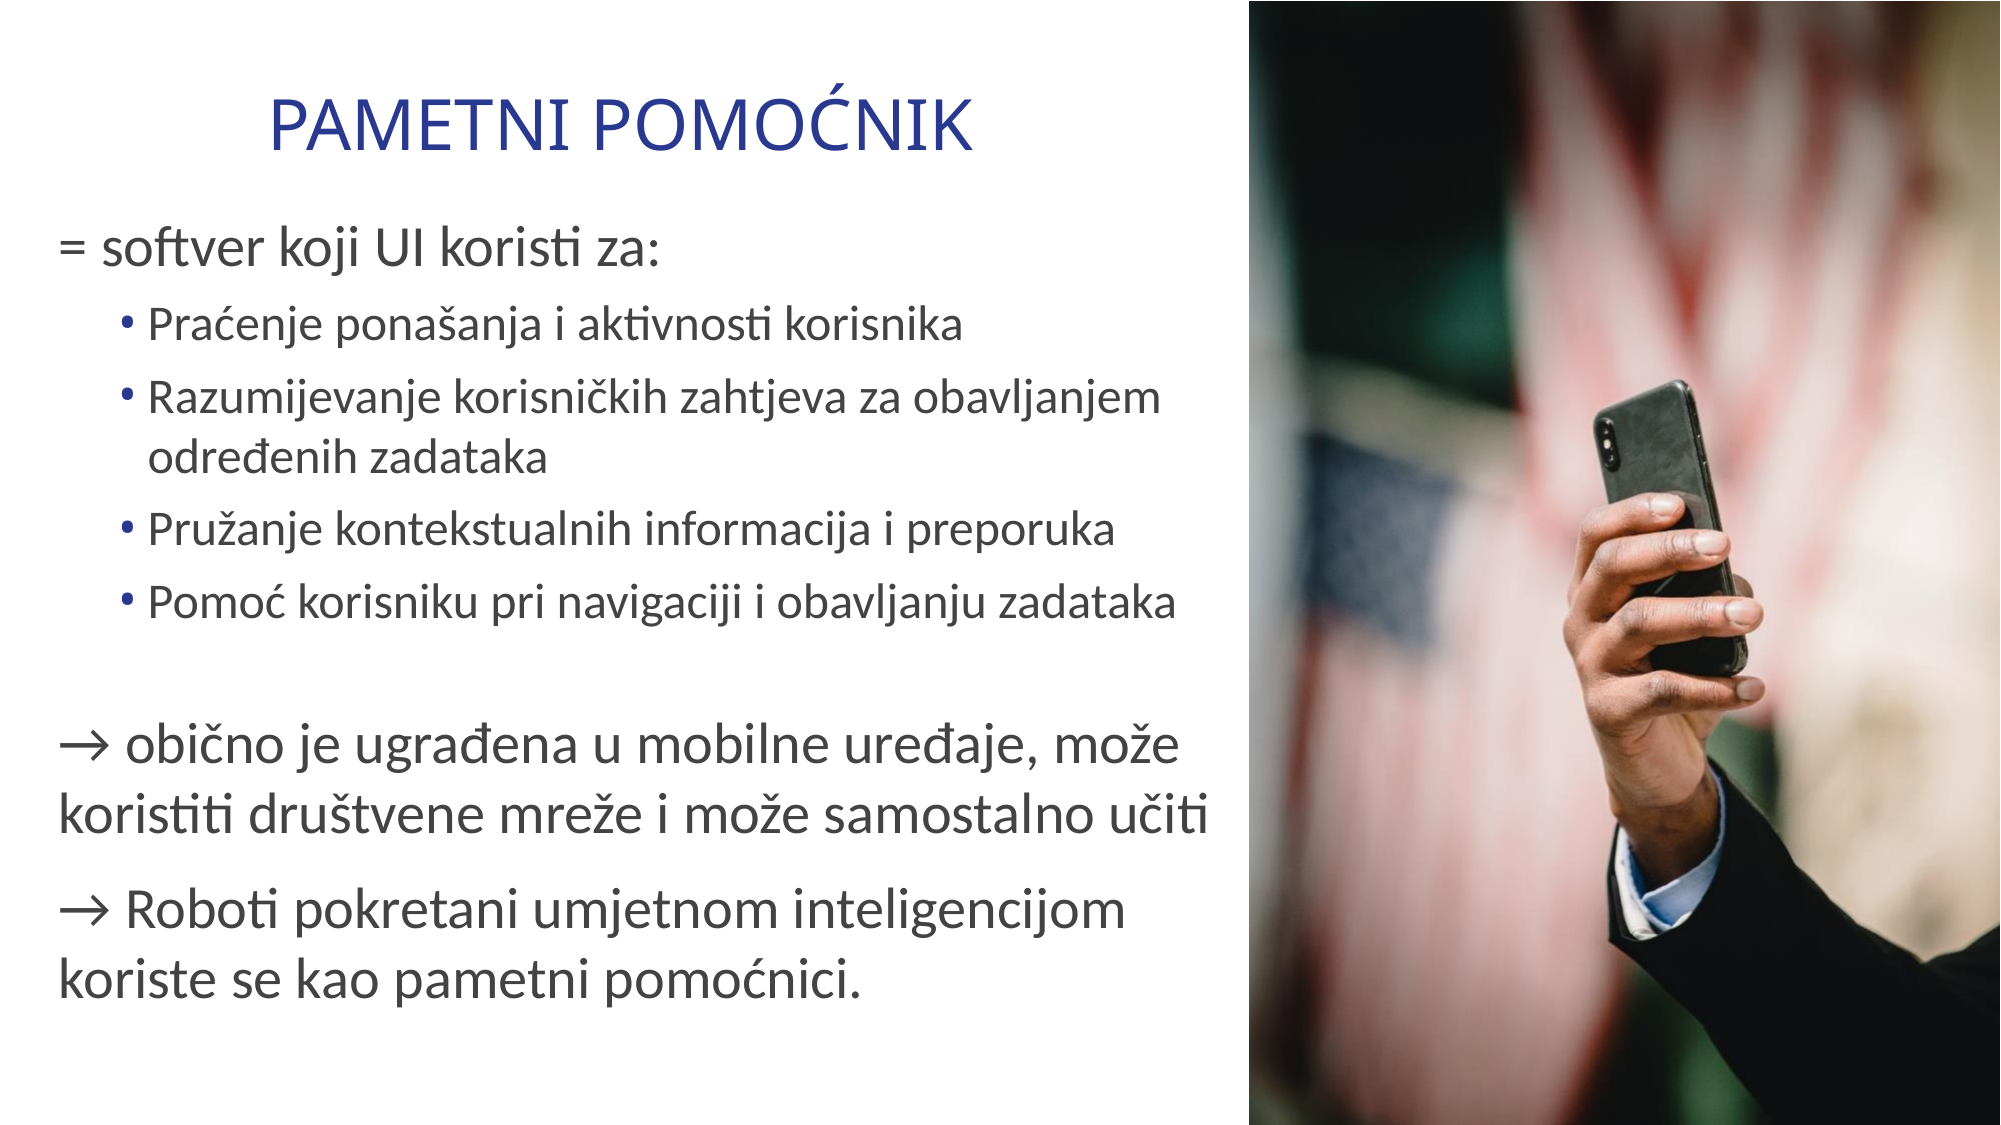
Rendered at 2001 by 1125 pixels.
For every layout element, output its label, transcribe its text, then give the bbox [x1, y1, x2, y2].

title PAMETNI POMOĆNIK [252, 54, 1022, 200]
list = softver koji UI koristi za: Praćenje ponašanja i aktivnosti korisnika Razumijevanje korisničkih zahtjeva za obavljanjem određenih zadataka Pružanje kontekstualnih informacija i preporuka Pomoć korisniku pri navigaciji i obavljanju zadataka → obično je ugrađena u mobilne uređaje, može koristiti društvene mreže i može samostalno učiti → Roboti pokretani umjetnom inteligencijom koriste se kao pametni pomoćnici. [14, 200, 1244, 1034]
picture [1249, 1, 2000, 1125]
